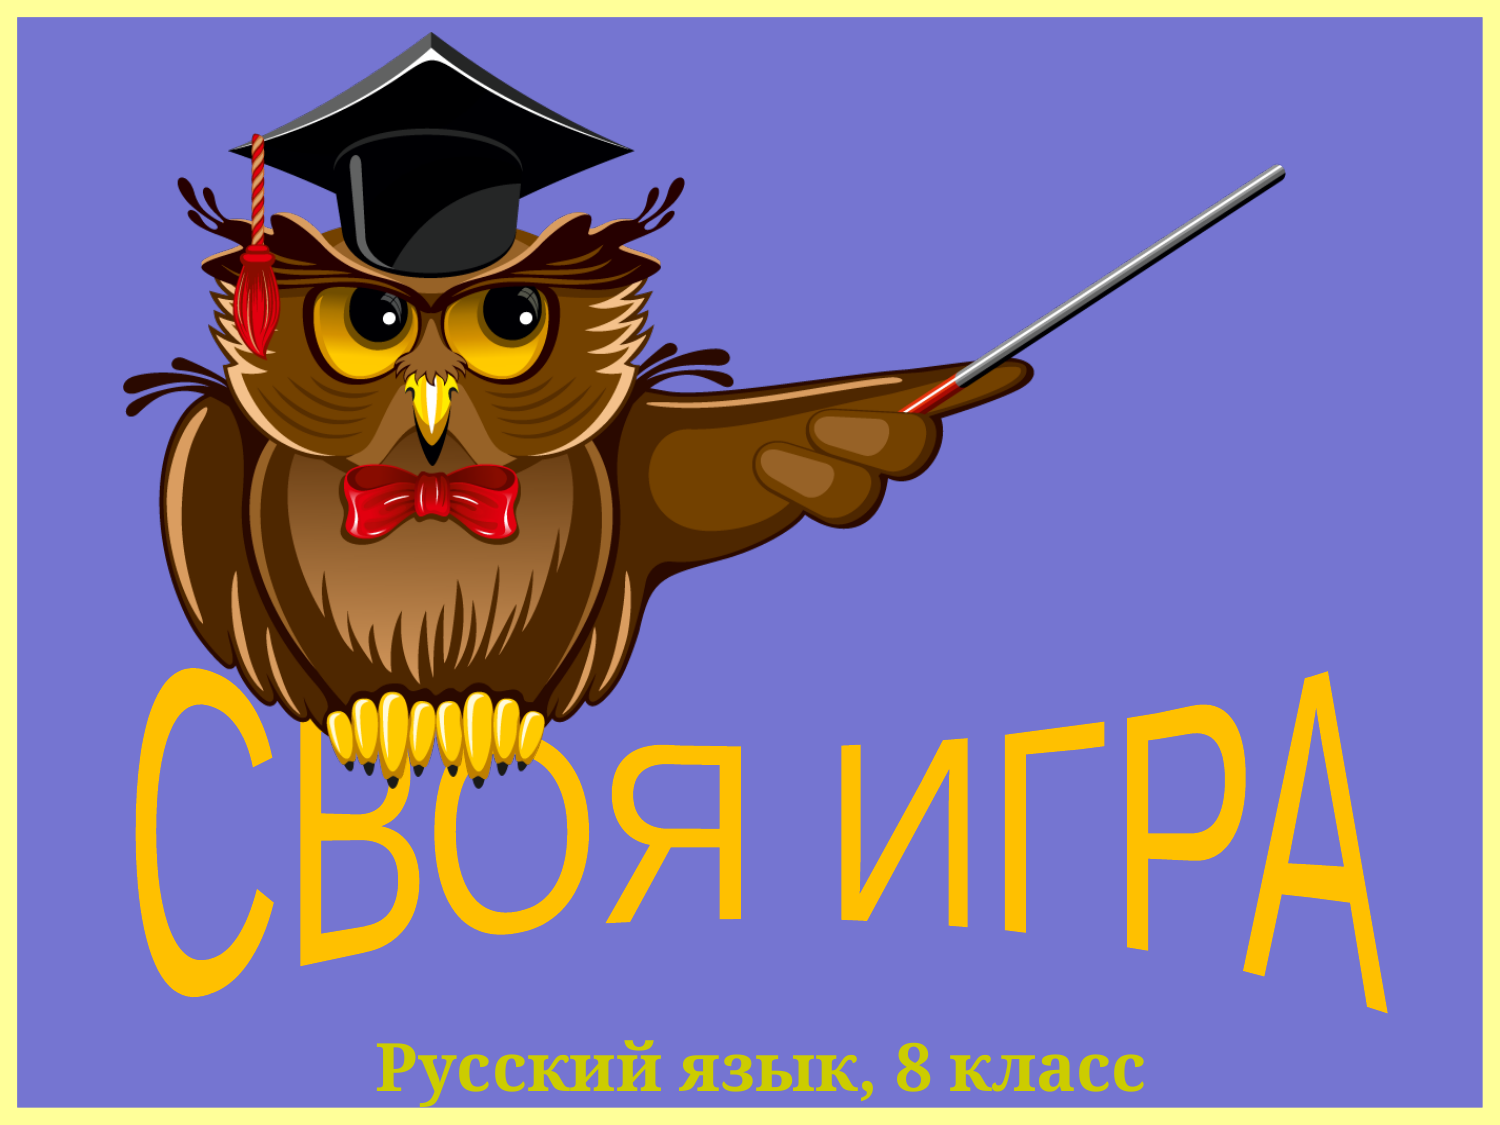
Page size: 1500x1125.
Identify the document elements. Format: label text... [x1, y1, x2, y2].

text_box Русский язык, 8 класс [361, 1017, 1163, 1112]
text_box [0, 0, 1500, 1125]
picture [123, 32, 1287, 789]
